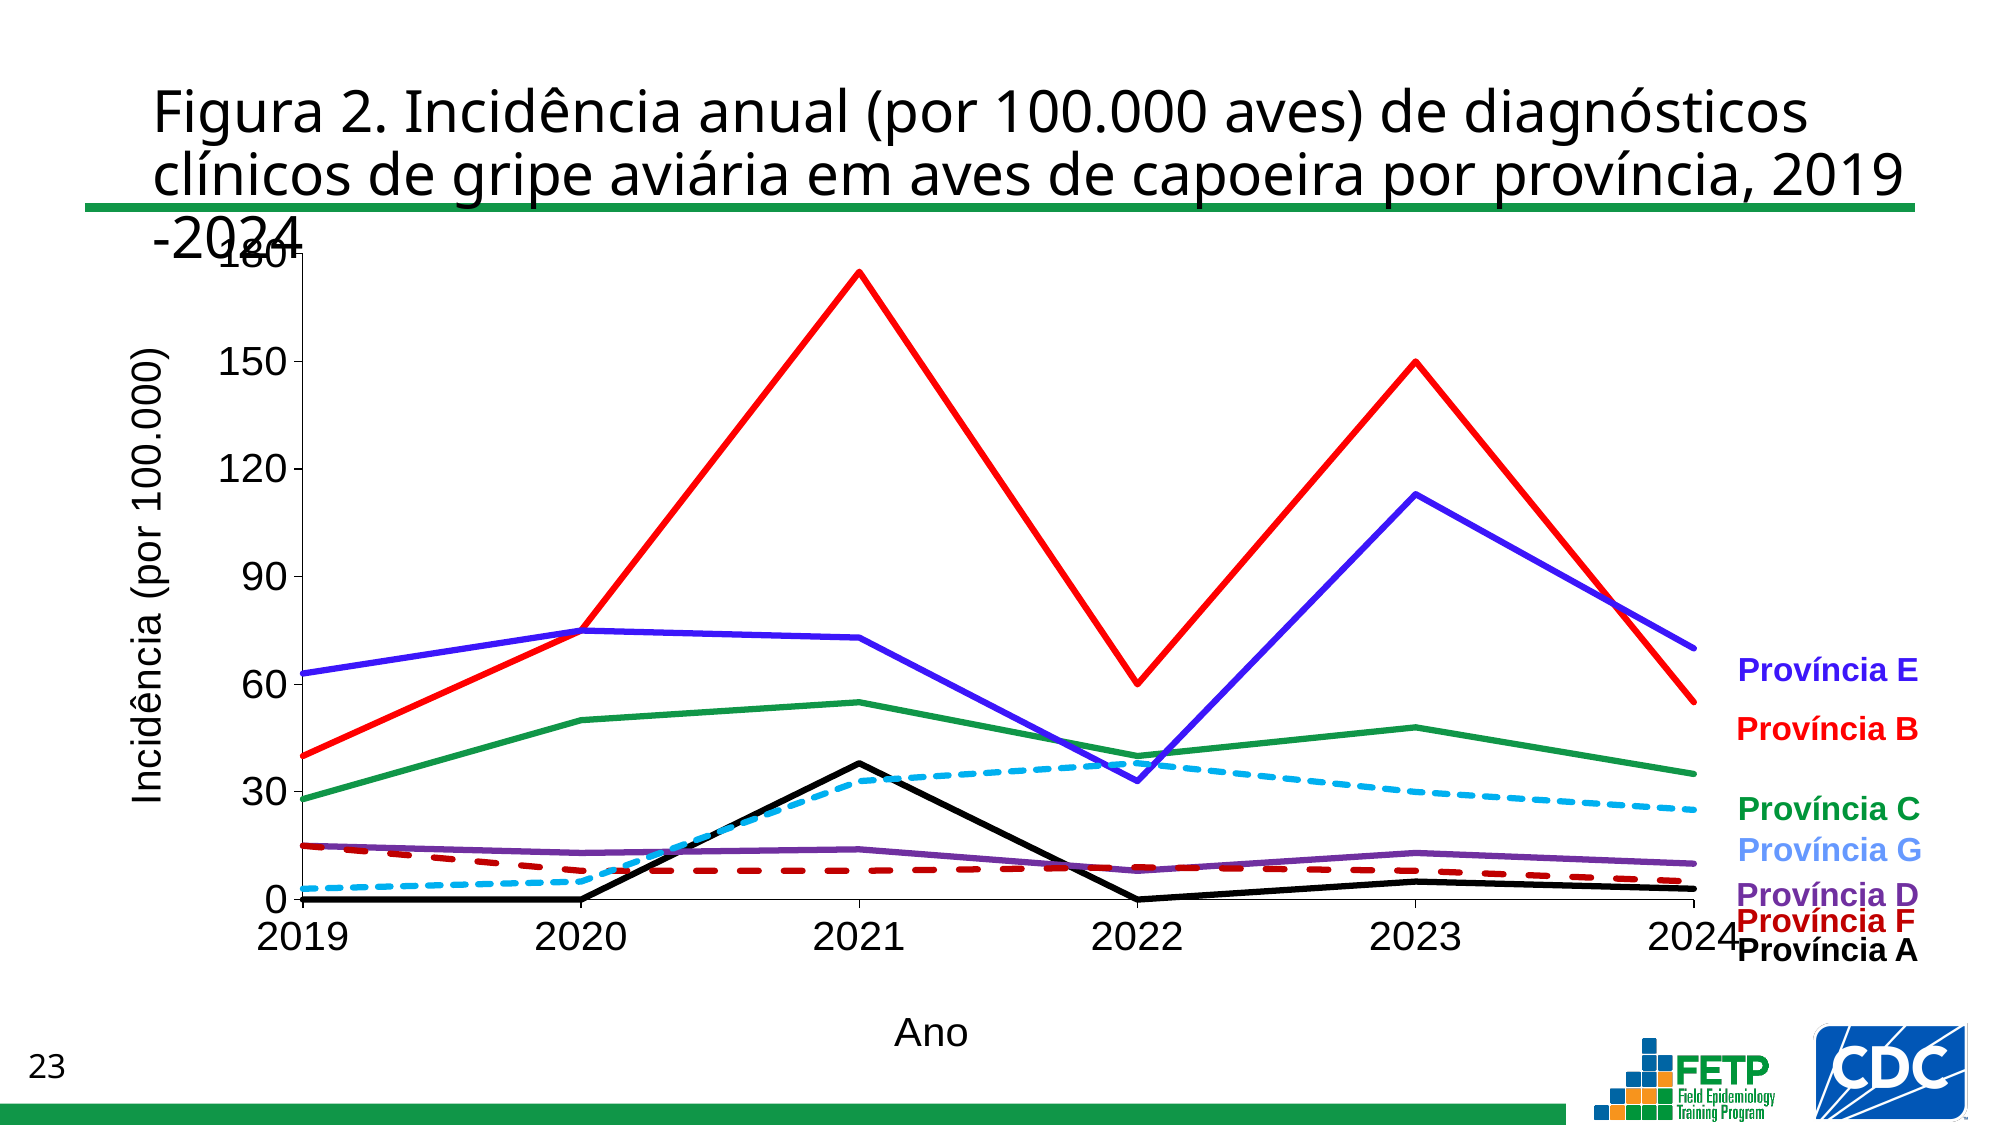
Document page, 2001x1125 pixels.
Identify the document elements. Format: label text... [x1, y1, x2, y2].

picture [1813, 1023, 1968, 1122]
text_box Província G [1896, 821, 1961, 884]
picture [1594, 1068, 1775, 1122]
text_box Província C [1896, 780, 1961, 821]
title Figura 2. Incidência anual (por 100.000 aves) de diagnósticos clínicos de gripe aviária em aves de capoeira por província, 2019 -2024 [137, 75, 1922, 207]
text_box Província A [1896, 920, 1961, 983]
chart [1738, 1062, 1746, 1068]
text_box Província E [1896, 640, 1961, 703]
chart [1754, 1062, 1762, 1068]
chart [1707, 1062, 1730, 1068]
text_box Província F [1896, 891, 1960, 920]
chart [110, 230, 1896, 1068]
text_box Província B [1896, 703, 1960, 762]
text_box Província D [1896, 884, 1960, 891]
